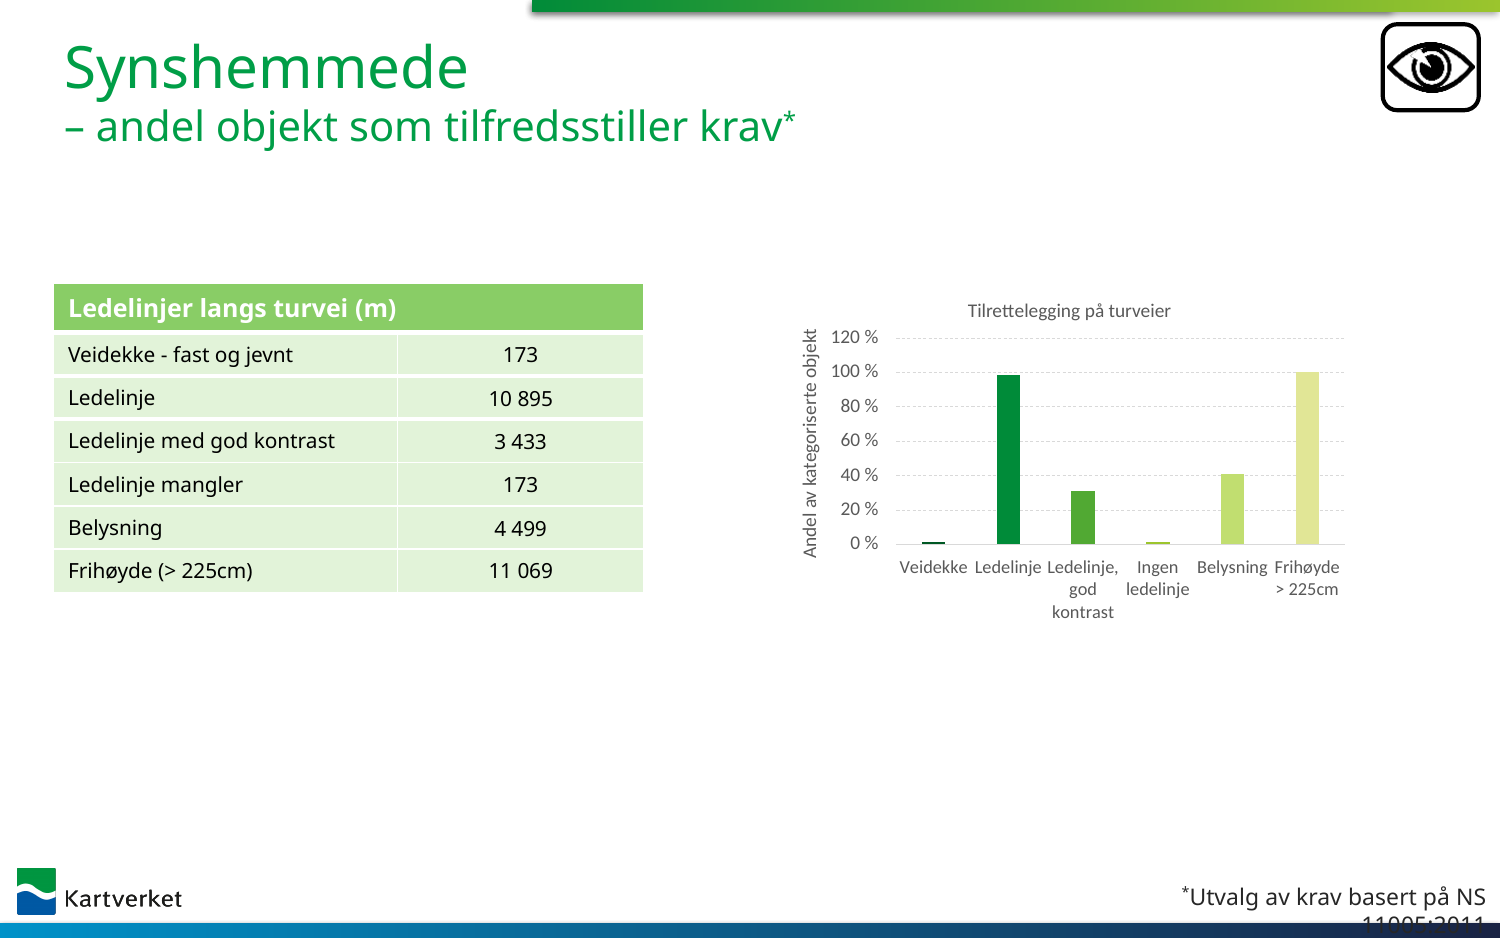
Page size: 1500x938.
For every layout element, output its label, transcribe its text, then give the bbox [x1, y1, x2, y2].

table_cell Ledelinje mangler [54, 463, 397, 505]
table_cell 173 [398, 463, 643, 505]
table_cell Belysning [54, 507, 397, 548]
table_cell 173 [398, 335, 643, 374]
text_box Synshemmede – andel objekt som tilfredsstiller krav* [49, 24, 1431, 158]
text_box *Utvalg av krav basert på NS 11005:2011 [1068, 873, 1500, 938]
table_cell Ledelinje med god kontrast [54, 421, 397, 462]
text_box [1382, 24, 1480, 111]
table_cell Frihøyde (> 225cm) [54, 550, 397, 592]
picture [791, 291, 1348, 630]
table_cell 11 069 [398, 550, 643, 592]
table_cell 10 895 [398, 378, 643, 417]
table_cell 3 433 [398, 421, 643, 462]
table_cell Veidekke - fast og jevnt [54, 335, 397, 374]
table_cell 4 499 [398, 507, 643, 548]
table_header Ledelinjer langs turvei (m) [54, 284, 643, 330]
table_cell Ledelinje [54, 378, 397, 417]
